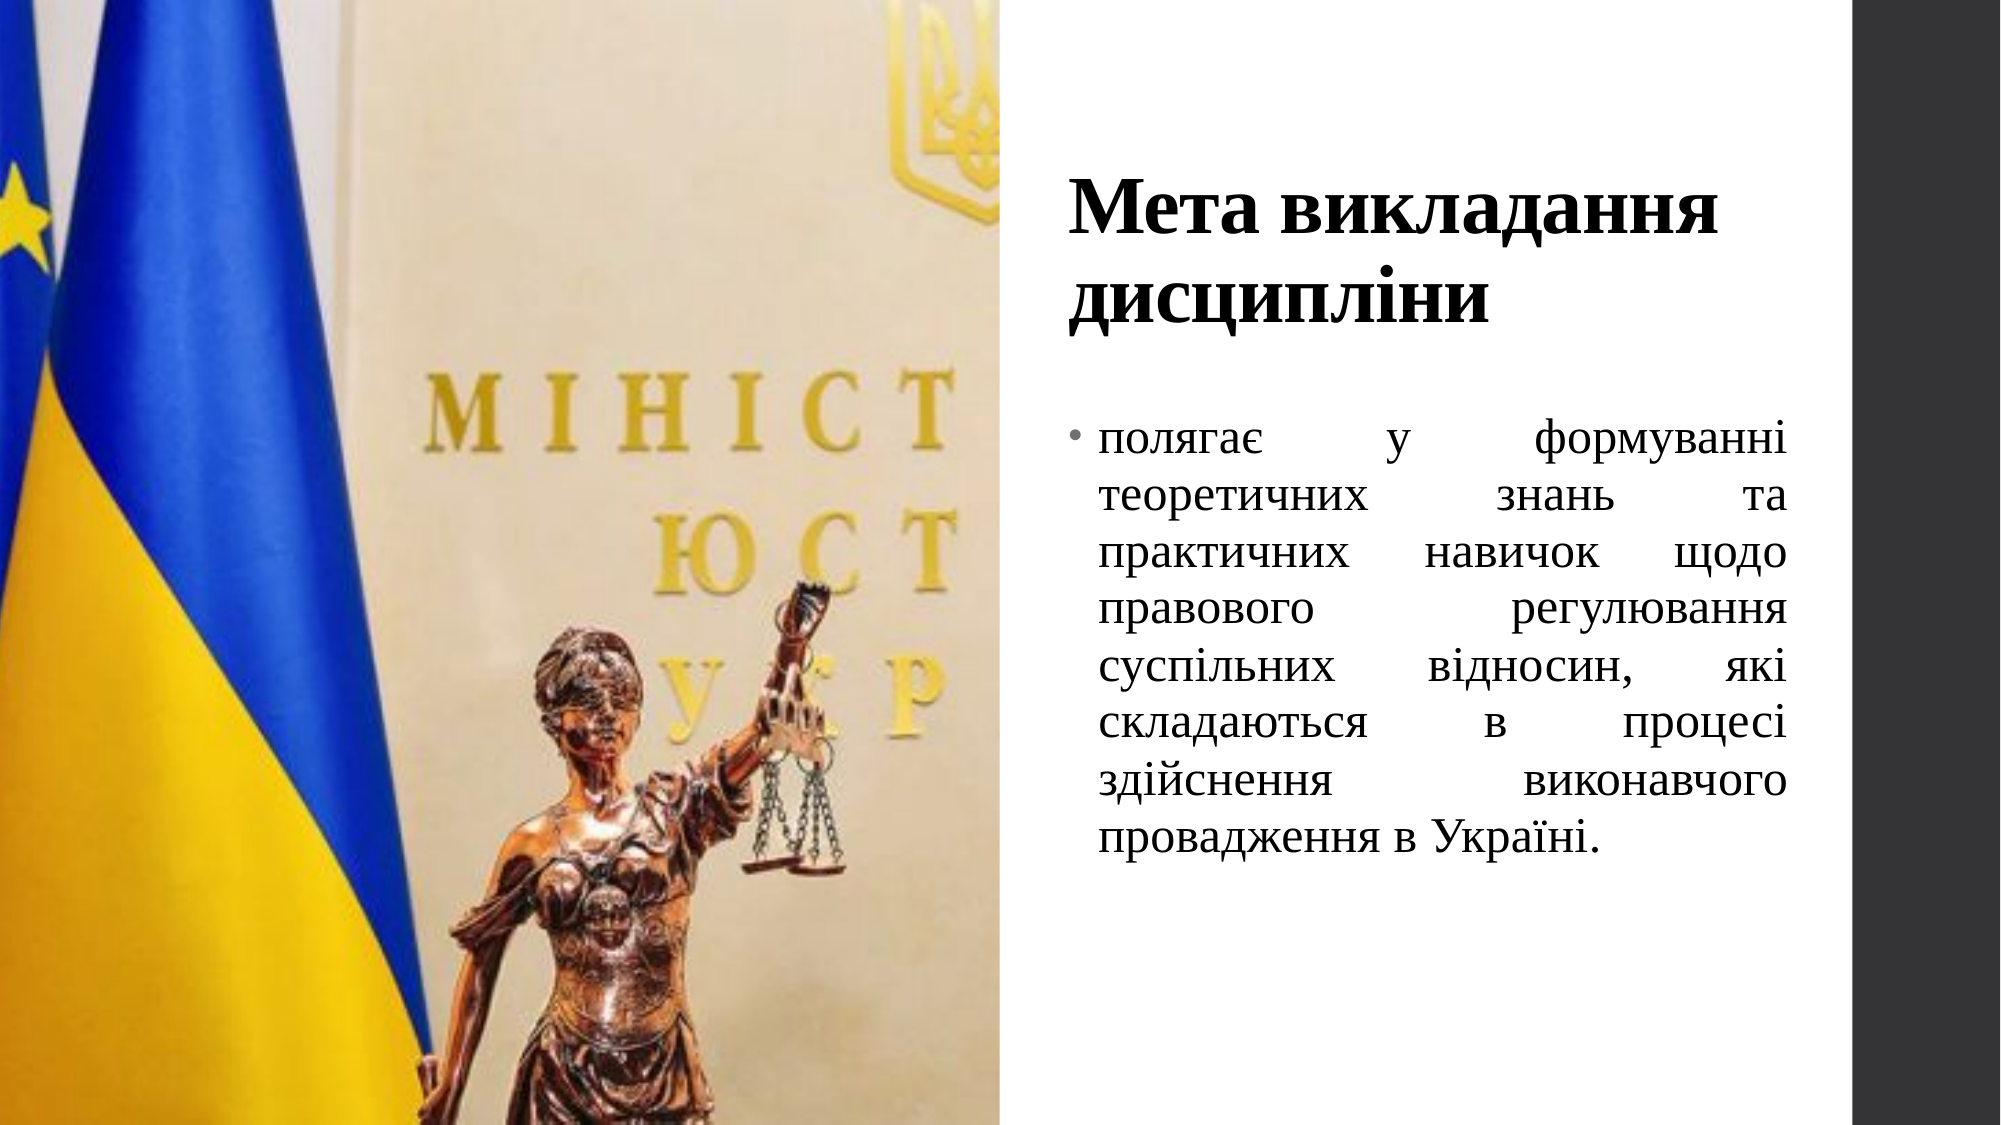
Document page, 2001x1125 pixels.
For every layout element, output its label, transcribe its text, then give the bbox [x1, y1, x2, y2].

title Мета викладання дисципліни [1053, 88, 1797, 349]
picture [0, 0, 1000, 1125]
list полягає у формуванні теоретичних знань та практичних навичок щодо правового регулювання суспільних відносин, які складаються в процесі здійснення виконавчого провадження в Україні. [1053, 399, 1804, 1037]
